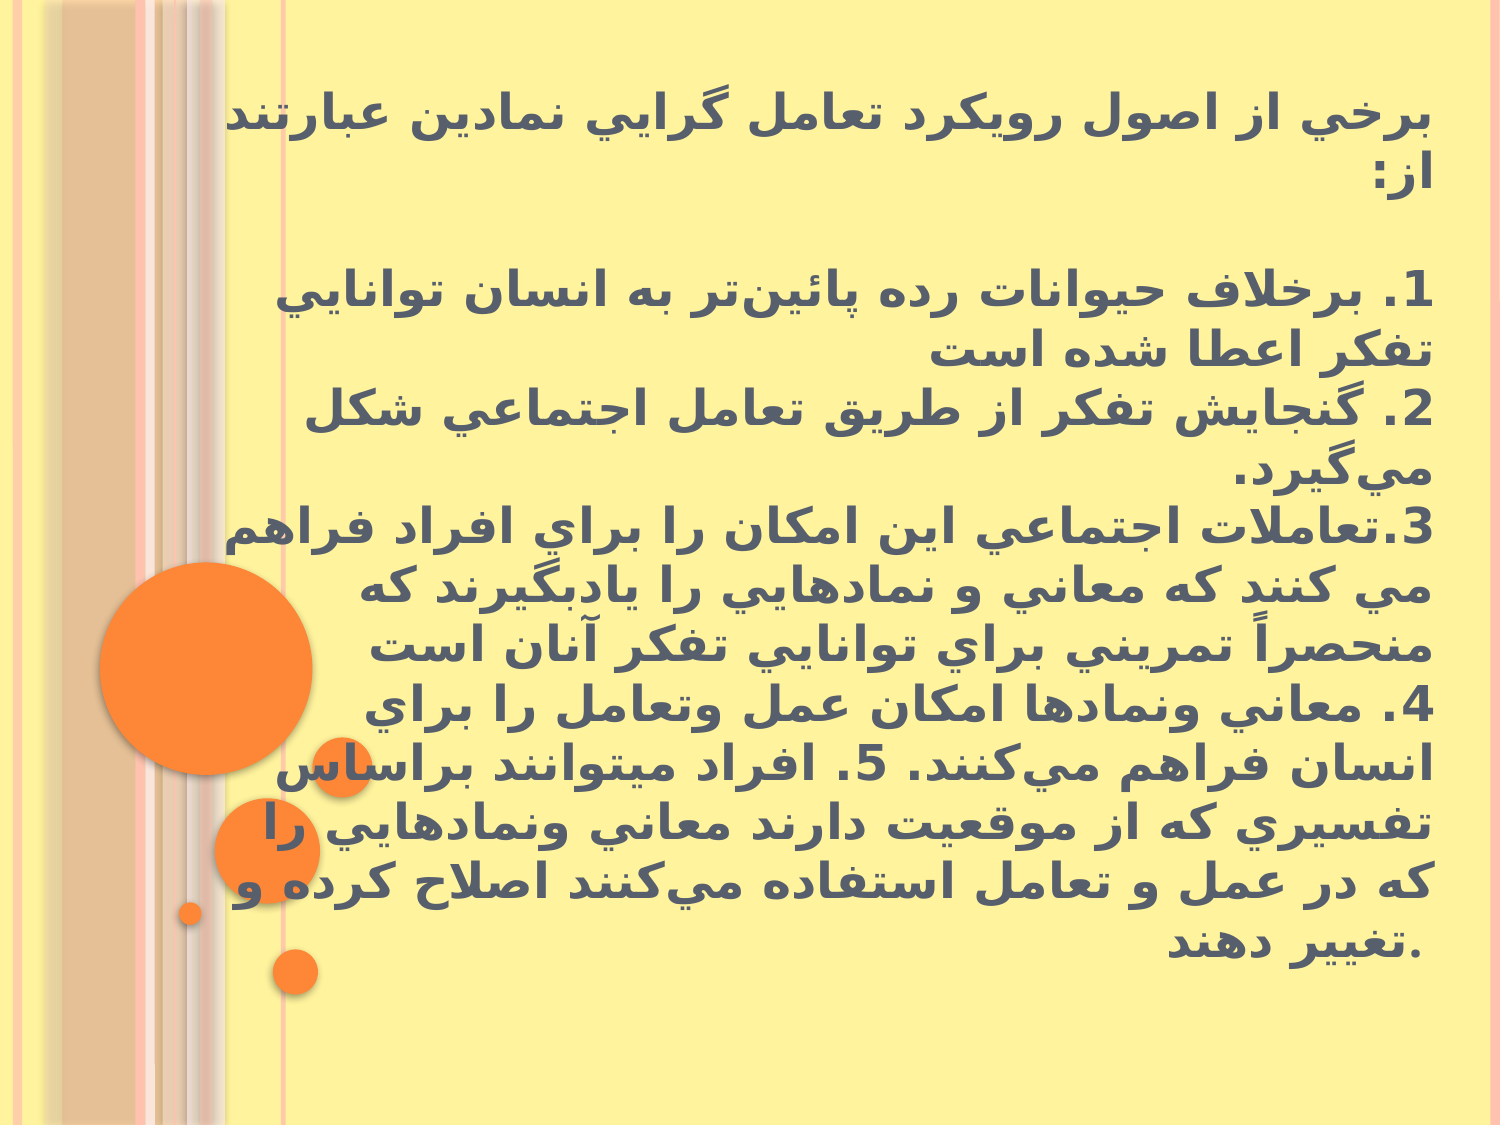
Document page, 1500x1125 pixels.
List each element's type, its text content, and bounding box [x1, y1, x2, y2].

title برخي از اصول رويكرد تعامل گرايي نمادين عبارتند از: 1. برخلاف حيوانات رده پائين‌تر به انسان توانايي تفكر اعطا شده است 2. گنجايش تفكر از طريق تعامل اجتماعي شكل مي‌گيرد. 3.تعاملات اجتماعي اين امكان را براي افراد فراهم مي كنند كه معاني و نمادهايي را يادبگيرند كه منحصراً تمريني براي توانايي تفكر آنان است 4. معاني ونمادها امكان عمل وتعامل را براي انسان فراهم مي‌كنند. 5. افراد ميتوانند براساس تفسيري كه از موقعيت دارند معاني ونمادهايي را كه در عمل و تعامل استفاده مي‌كنند اصلاح كرده و تغيير دهند. [200, 62, 1450, 975]
